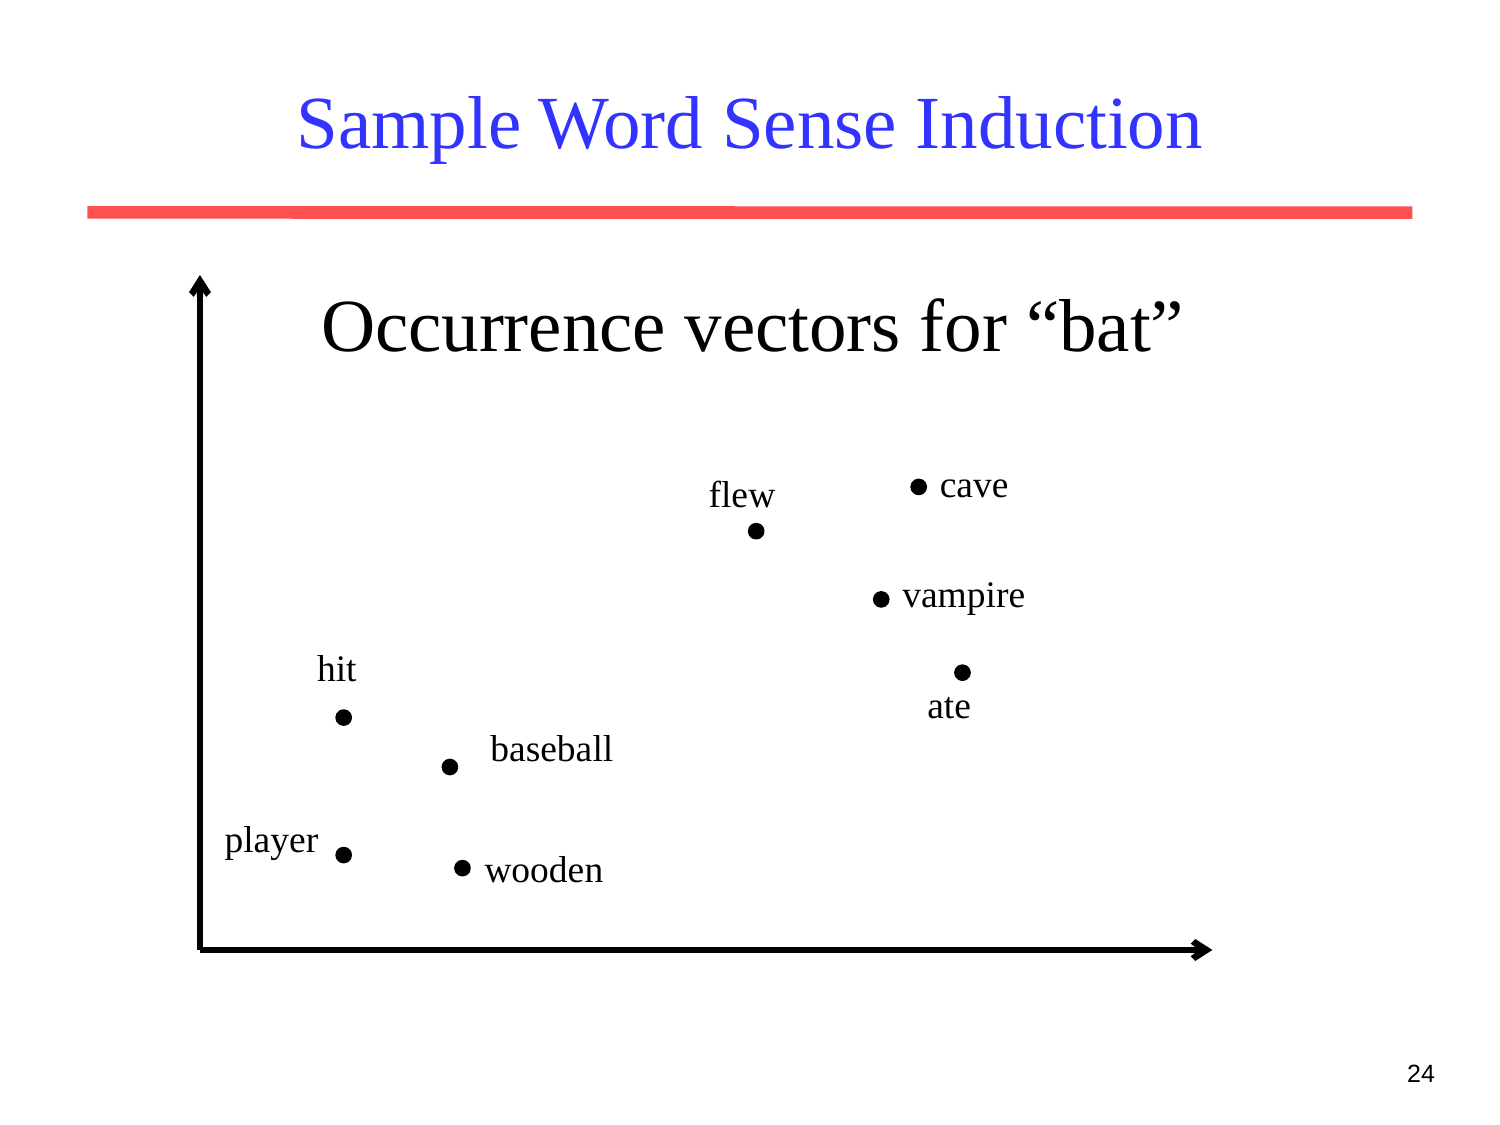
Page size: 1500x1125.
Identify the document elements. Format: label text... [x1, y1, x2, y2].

text_box vampire [887, 562, 1082, 623]
text_box [747, 523, 765, 540]
slide_number 24 [1137, 1049, 1451, 1125]
text_box [872, 591, 887, 608]
text_box Occurrence vectors for “bat” [306, 268, 1219, 374]
text_box [338, 846, 352, 864]
text_box baseball [475, 716, 649, 777]
text_box cave [924, 452, 1119, 512]
text_box wooden [469, 837, 664, 898]
text_box [910, 478, 924, 496]
text_box [954, 664, 971, 673]
text_box ate [912, 673, 1107, 734]
text_box player [209, 807, 338, 868]
text_box [335, 709, 352, 726]
text_box [441, 758, 459, 776]
text_box flew [693, 462, 888, 523]
text_box [454, 859, 469, 877]
title Sample Word Sense Induction [112, 37, 1388, 201]
text_box hit [302, 636, 476, 696]
